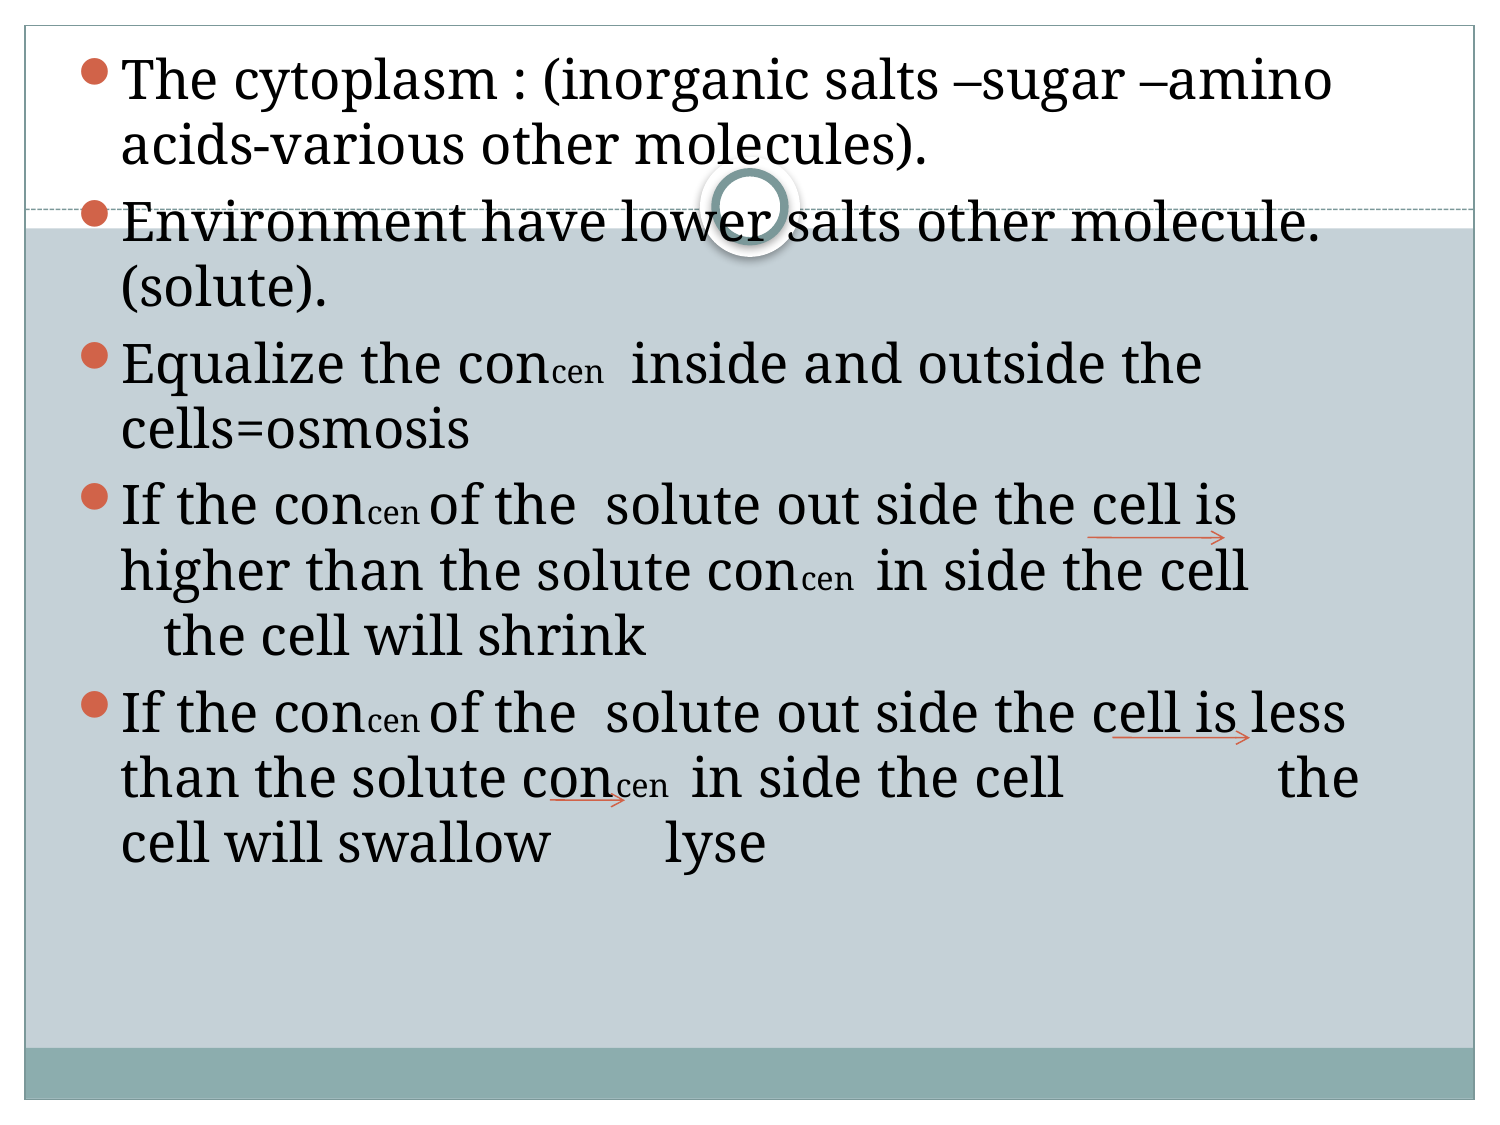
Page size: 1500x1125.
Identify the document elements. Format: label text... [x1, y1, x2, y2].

list The cytoplasm : (inorganic salts –sugar –amino acids-various other molecules). Environment have lower salts other molecule. (solute). Equalize the concen inside and outside the cells=osmosis If the concen of the solute out side the cell is higher than the solute concen in side the cell the cell will shrink If the concen of the solute out side the cell is less than the solute concen in side the cell the cell will swallow lyse [62, 37, 1425, 1005]
